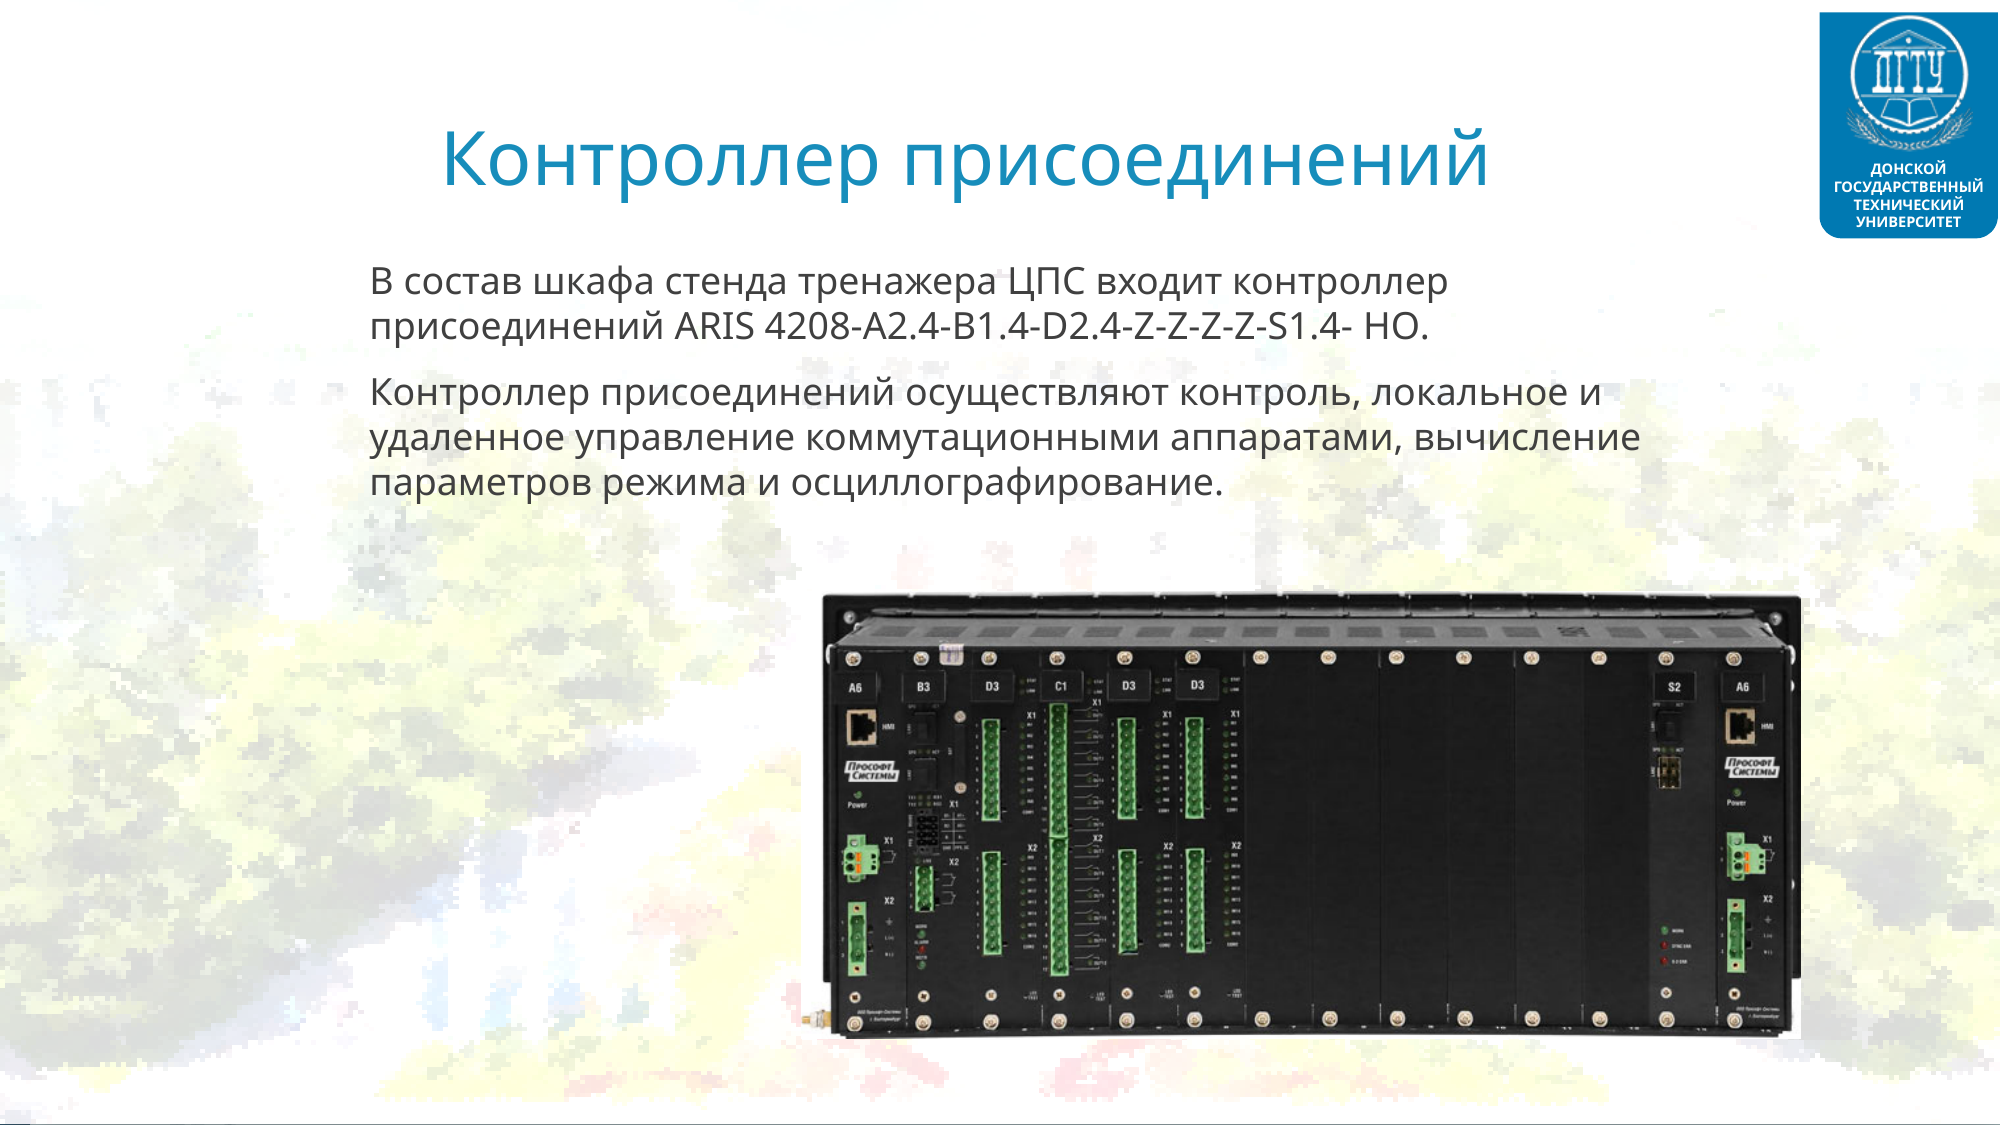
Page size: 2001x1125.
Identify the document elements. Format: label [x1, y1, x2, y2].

text_box [1809, 12, 2000, 240]
picture [0, 0, 2000, 1125]
